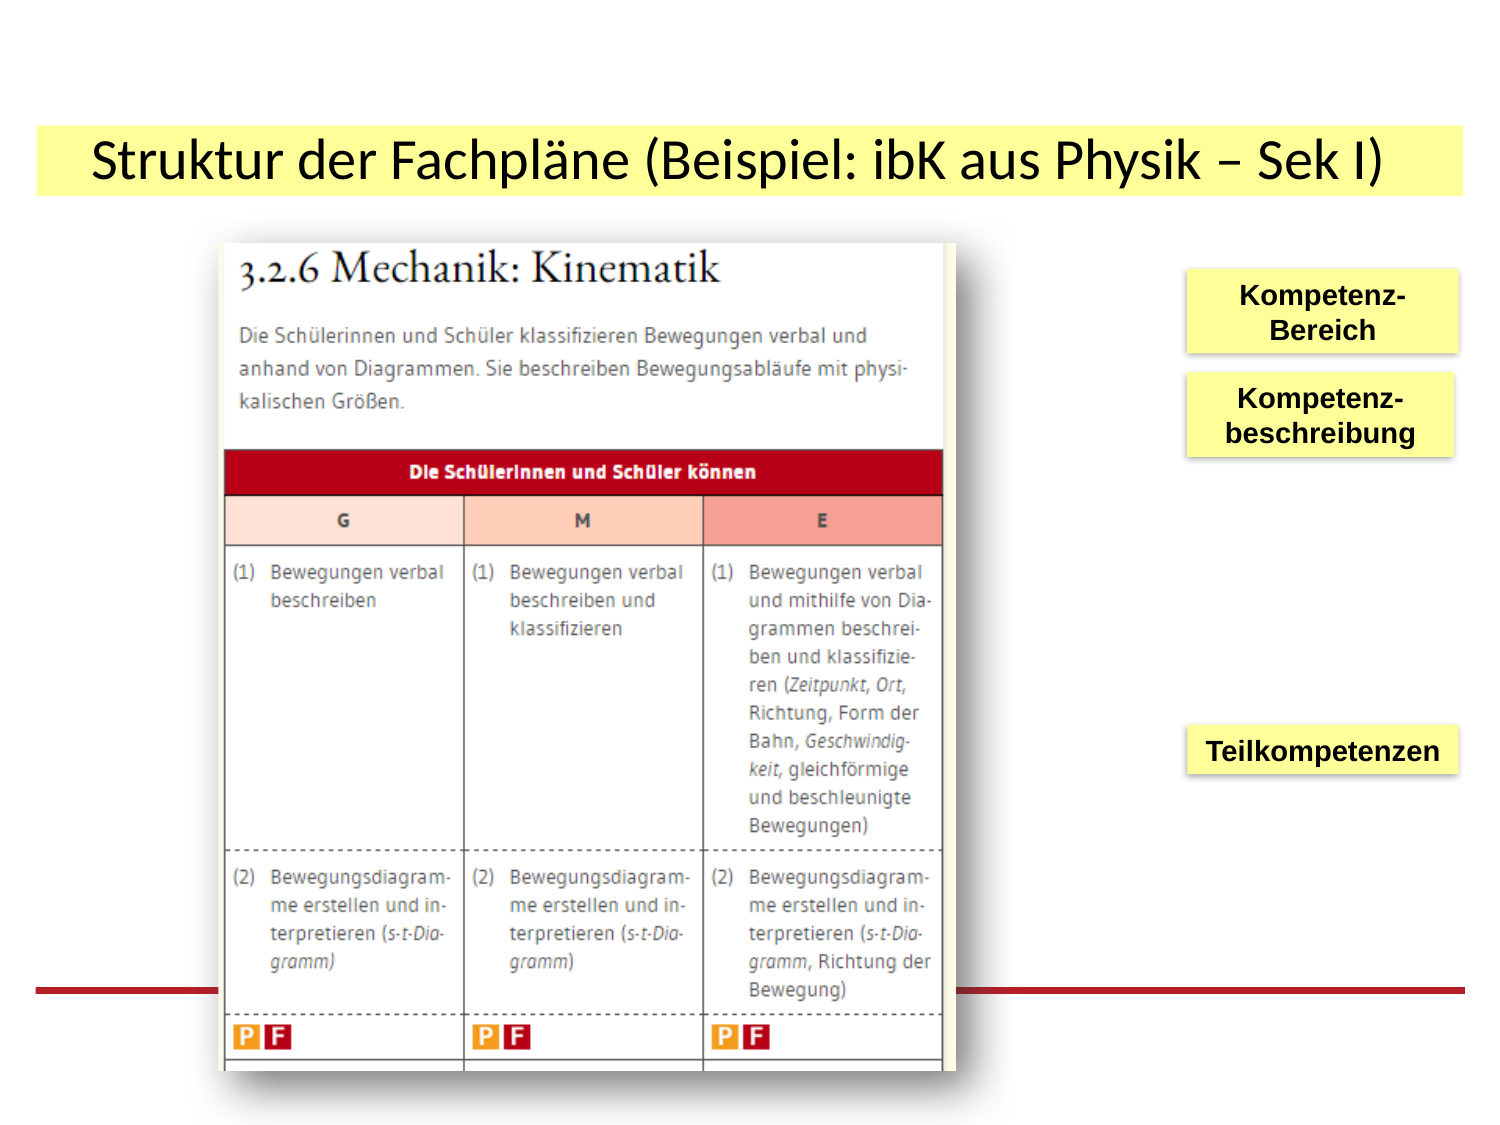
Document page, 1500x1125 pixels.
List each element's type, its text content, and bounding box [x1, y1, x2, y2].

text_box Struktur der Fachpläne (Beispiel: ibK aus Physik – Sek I) [31, 113, 1459, 199]
text_box Kompetenz- Bereich [1186, 268, 1459, 354]
text_box Teilkompetenzen [1187, 724, 1459, 775]
picture [218, 243, 957, 1071]
text_box Kompetenz-beschreibung [1186, 371, 1455, 458]
